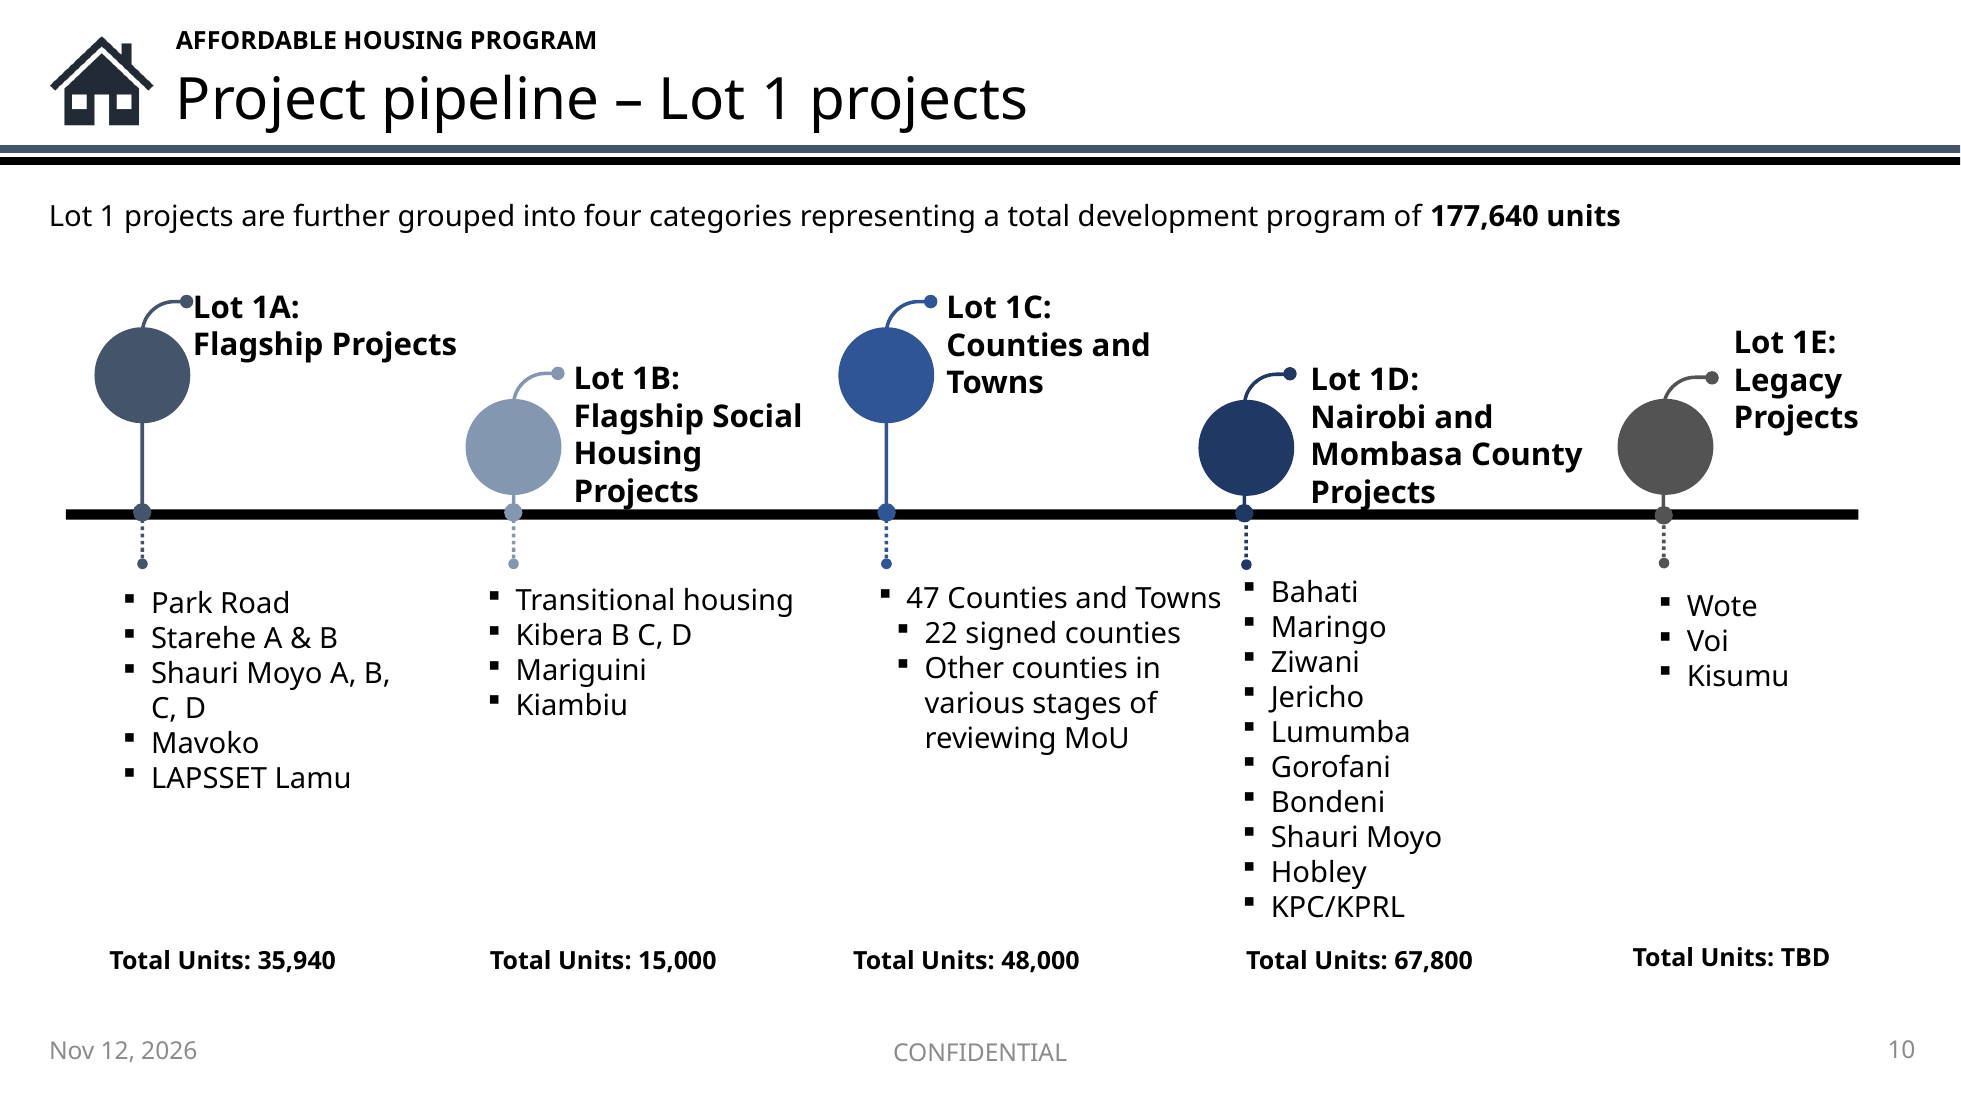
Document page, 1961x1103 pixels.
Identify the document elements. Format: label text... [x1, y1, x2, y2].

text_box Transitional housing Kibera B C, D Mariguini Kiambiu [487, 581, 811, 827]
text_box Total Units: 35,940 [94, 932, 422, 987]
text_box Lot 1A: Flagship Projects [178, 279, 473, 370]
text_box Park Road Starehe A & B Shauri Moyo A, B, C, D Mavoko LAPSSET Lamu [123, 584, 422, 830]
text_box [1242, 496, 1247, 504]
footer CONFIDENTIAL [649, 1021, 1311, 1081]
text_box [1241, 559, 1252, 571]
text_box [1658, 558, 1670, 569]
text_box [508, 558, 519, 570]
text_box [140, 424, 145, 503]
text_box [65, 509, 136, 520]
text_box [141, 299, 178, 327]
text_box [1198, 399, 1295, 496]
text_box [1235, 503, 1254, 523]
text_box [132, 503, 152, 522]
text_box [1671, 509, 1859, 520]
text_box [504, 503, 523, 522]
text_box Lot 1B: Flagship Social Housing Projects [558, 351, 841, 516]
text_box [1393, 509, 1656, 520]
text_box [551, 366, 558, 381]
text_box Lot 1E: Legacy Projects [1718, 315, 1961, 443]
text_box [841, 327, 931, 424]
text_box [511, 495, 516, 503]
text_box Wote Voi Kisumu [1658, 587, 1886, 798]
text_box [1654, 506, 1673, 525]
text_box [1617, 398, 1714, 495]
text_box Lot 1C: Counties and Towns [931, 279, 1208, 408]
text_box [149, 509, 154, 520]
picture [42, 21, 161, 140]
text_box [512, 371, 551, 399]
text_box Bahati Maringo Ziwani Jericho Lumumba Gorofani Bondeni Shauri Moyo Hobley KPC/KPRL [1242, 573, 1618, 923]
text_box [923, 294, 931, 309]
text_box [881, 558, 892, 570]
text_box Lot 1 projects are further grouped into four categories representing a total development program of 177,640 units [33, 173, 1931, 257]
text_box [1663, 375, 1705, 398]
text_box Total Units: 15,000 [474, 932, 833, 987]
text_box Total Units: 67,800 [1231, 932, 1619, 988]
text_box 47 Counties and Towns 22 signed counties Other counties in various stages of reviewing MoU [878, 579, 1232, 930]
text_box [508, 507, 519, 518]
text_box Total Units: 48,000 [837, 932, 1166, 987]
list AFFORDABLE HOUSING PROGRAM [160, 20, 1931, 54]
text_box [1705, 371, 1718, 385]
text_box [137, 507, 148, 518]
title Project pipeline – Lot 1 projects [160, 57, 1931, 144]
text_box [881, 507, 892, 518]
text_box [465, 398, 558, 496]
text_box [154, 294, 1393, 570]
text_box [885, 299, 924, 327]
text_box [1661, 495, 1666, 506]
slide_number Jan-19 [34, 1022, 476, 1081]
text_box [877, 503, 896, 522]
text_box [1243, 372, 1283, 399]
text_box [94, 327, 191, 424]
text_box [137, 558, 148, 570]
text_box [1283, 367, 1297, 381]
text_box Total Units: TBD [1617, 929, 1961, 984]
text_box [884, 424, 889, 503]
text_box Lot 1D: Nairobi and Mombasa County Projects [1295, 352, 1629, 517]
slide_number 10 [1489, 1021, 1931, 1081]
